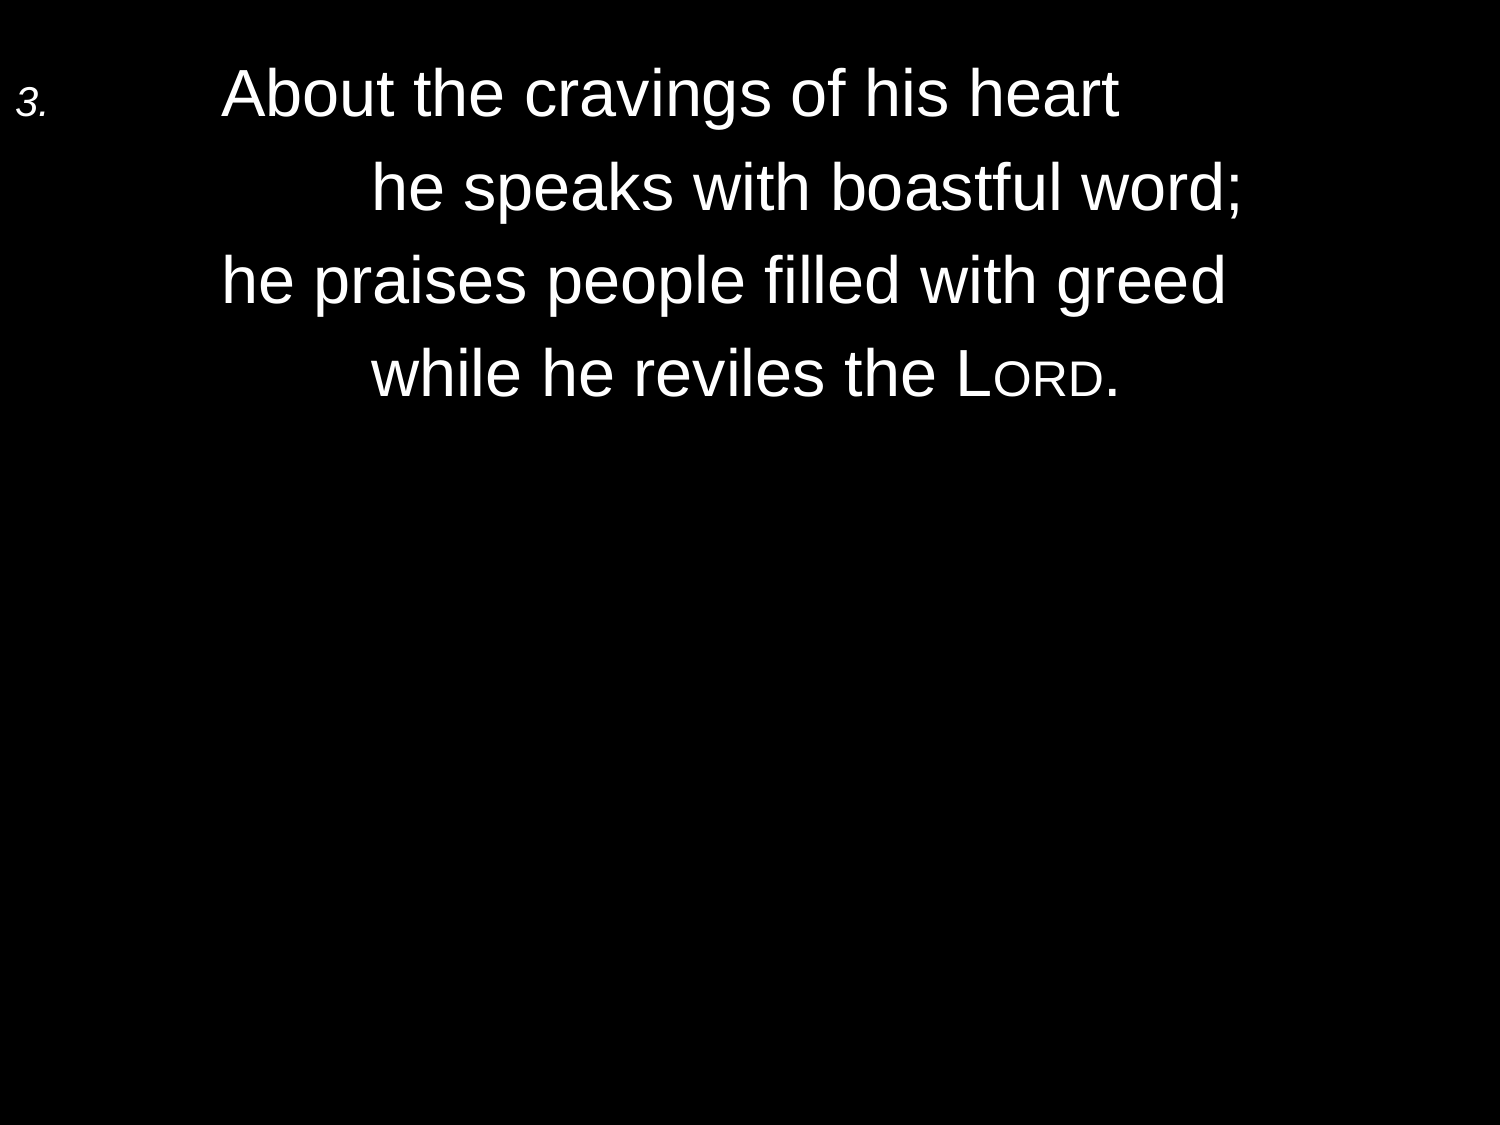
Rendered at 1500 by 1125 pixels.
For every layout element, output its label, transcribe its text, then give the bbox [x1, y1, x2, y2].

list 3. About the cravings of his heart he speaks with boastful word; he praises people filled with greed while he reviles the LORD. [0, 42, 1500, 1047]
